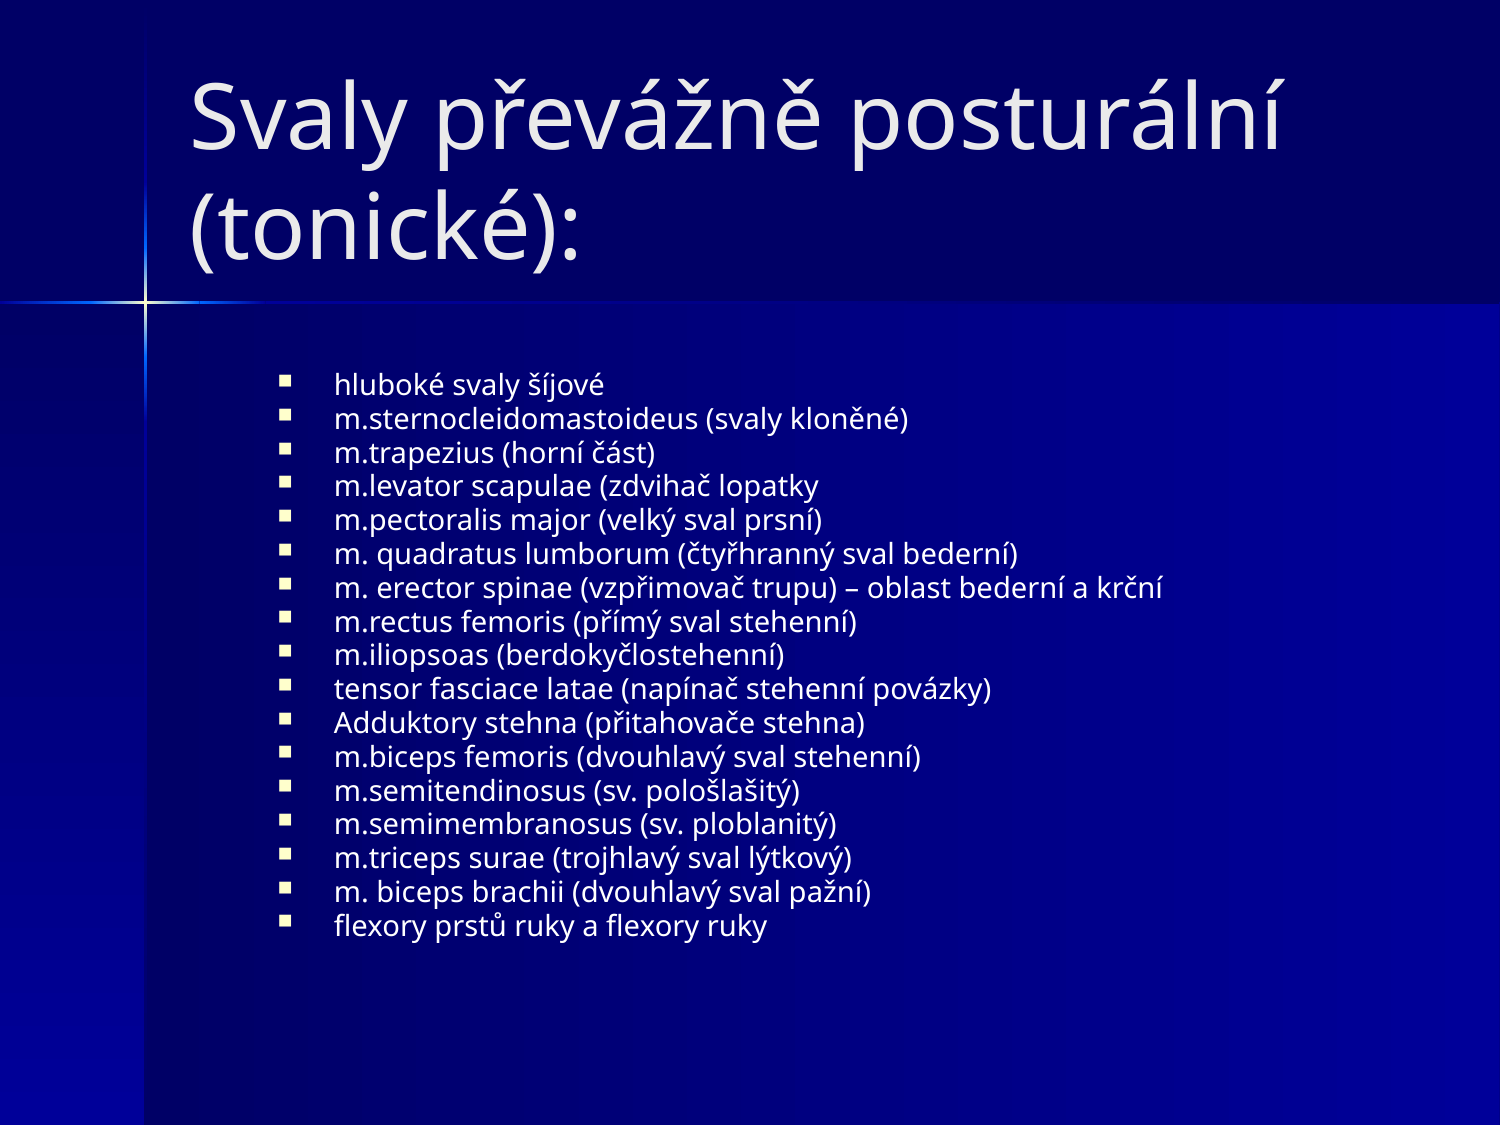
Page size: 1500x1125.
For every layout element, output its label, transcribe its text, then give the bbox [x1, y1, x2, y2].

list hluboké svaly šíjové m.sternocleidomastoideus (svaly kloněné) m.trapezius (horní část) m.levator scapulae (zdvihač lopatky m.pectoralis major (velký sval prsní) m. quadratus lumborum (čtyřhranný sval bederní) m. erector spinae (vzpřimovač trupu) – oblast bederní a krční m.rectus femoris (přímý sval stehenní) m.iliopsoas (berdokyčlostehenní) tensor fasciace latae (napínač stehenní povázky) Adduktory stehna (přitahovače stehna) m.biceps femoris (dvouhlavý sval stehenní) m.semitendinosus (sv. pološlašitý) m.semimembranosus (sv. ploblanitý) m.triceps surae (trojhlavý sval lýtkový) m. biceps brachii (dvouhlavý sval pažní) flexory prstů ruky a flexory ruky [262, 324, 1500, 1001]
title Svaly převážně posturální (tonické): [174, 49, 1413, 286]
